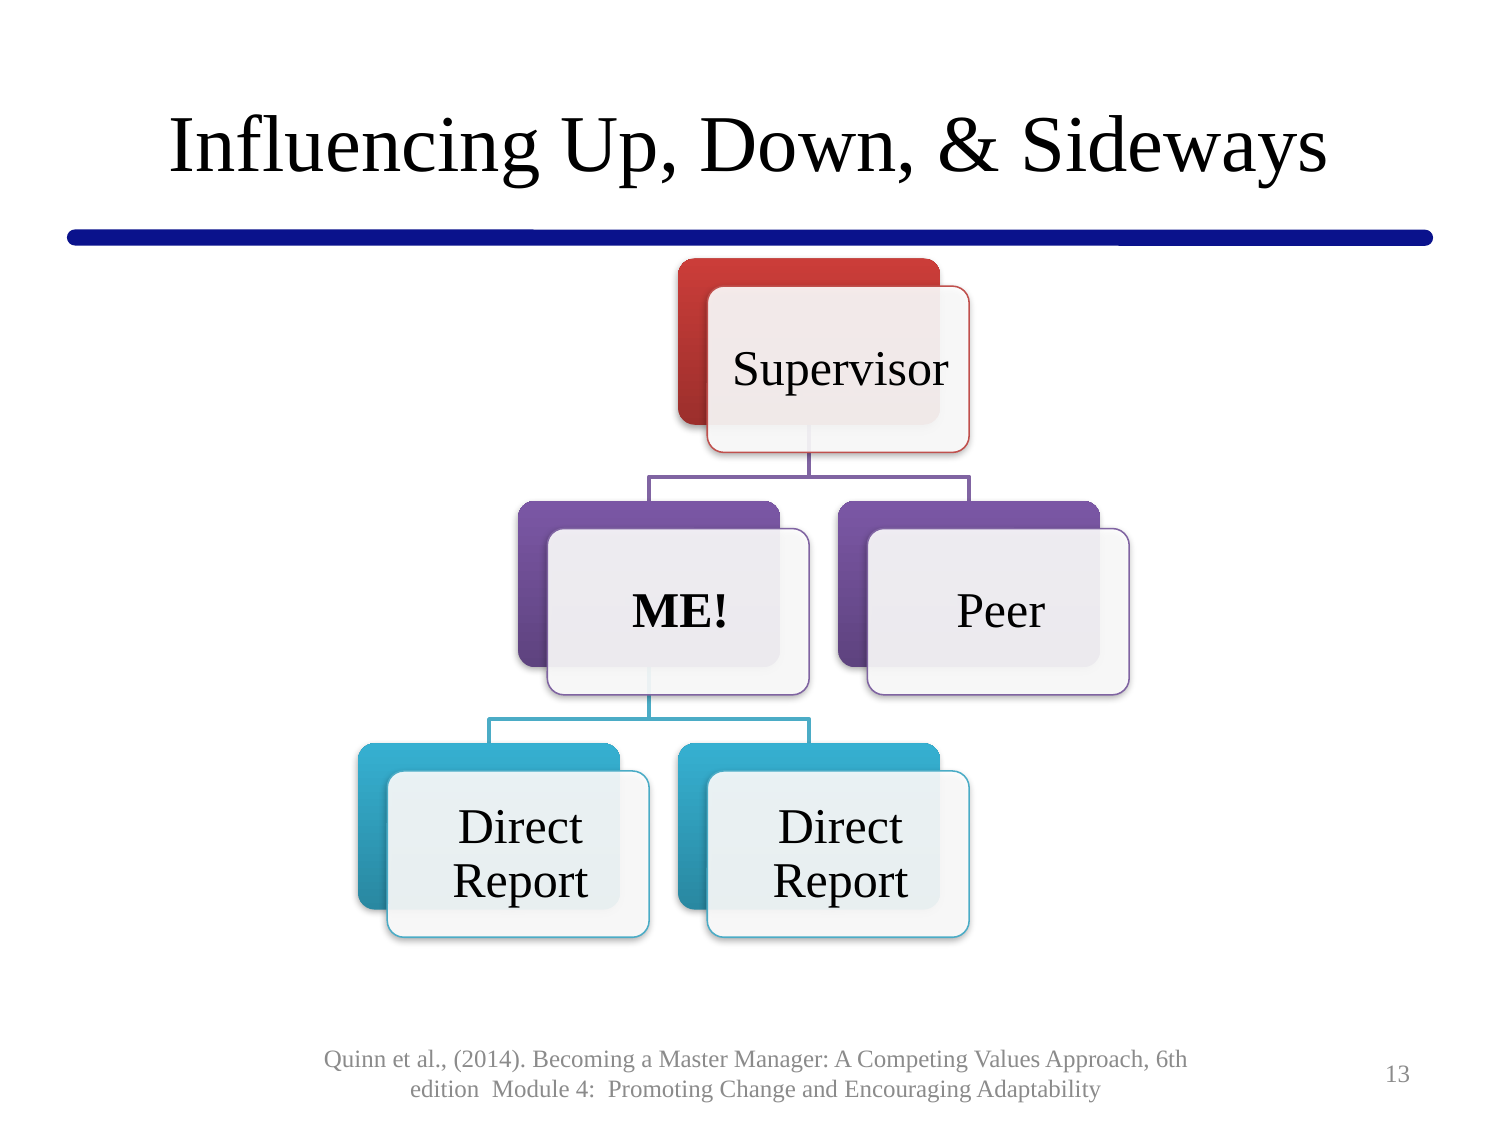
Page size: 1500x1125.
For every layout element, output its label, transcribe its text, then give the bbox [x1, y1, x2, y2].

slide_number 13 [1074, 1042, 1425, 1103]
title Influencing Up, Down, & Sideways [75, 45, 1425, 233]
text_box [74, 258, 1413, 938]
footer Quinn et al., (2014). Becoming a Master Manager: A Competing Values Approach, 6th edition Module 4: Promoting Change and Encouraging Adaptability [287, 1042, 1074, 1103]
